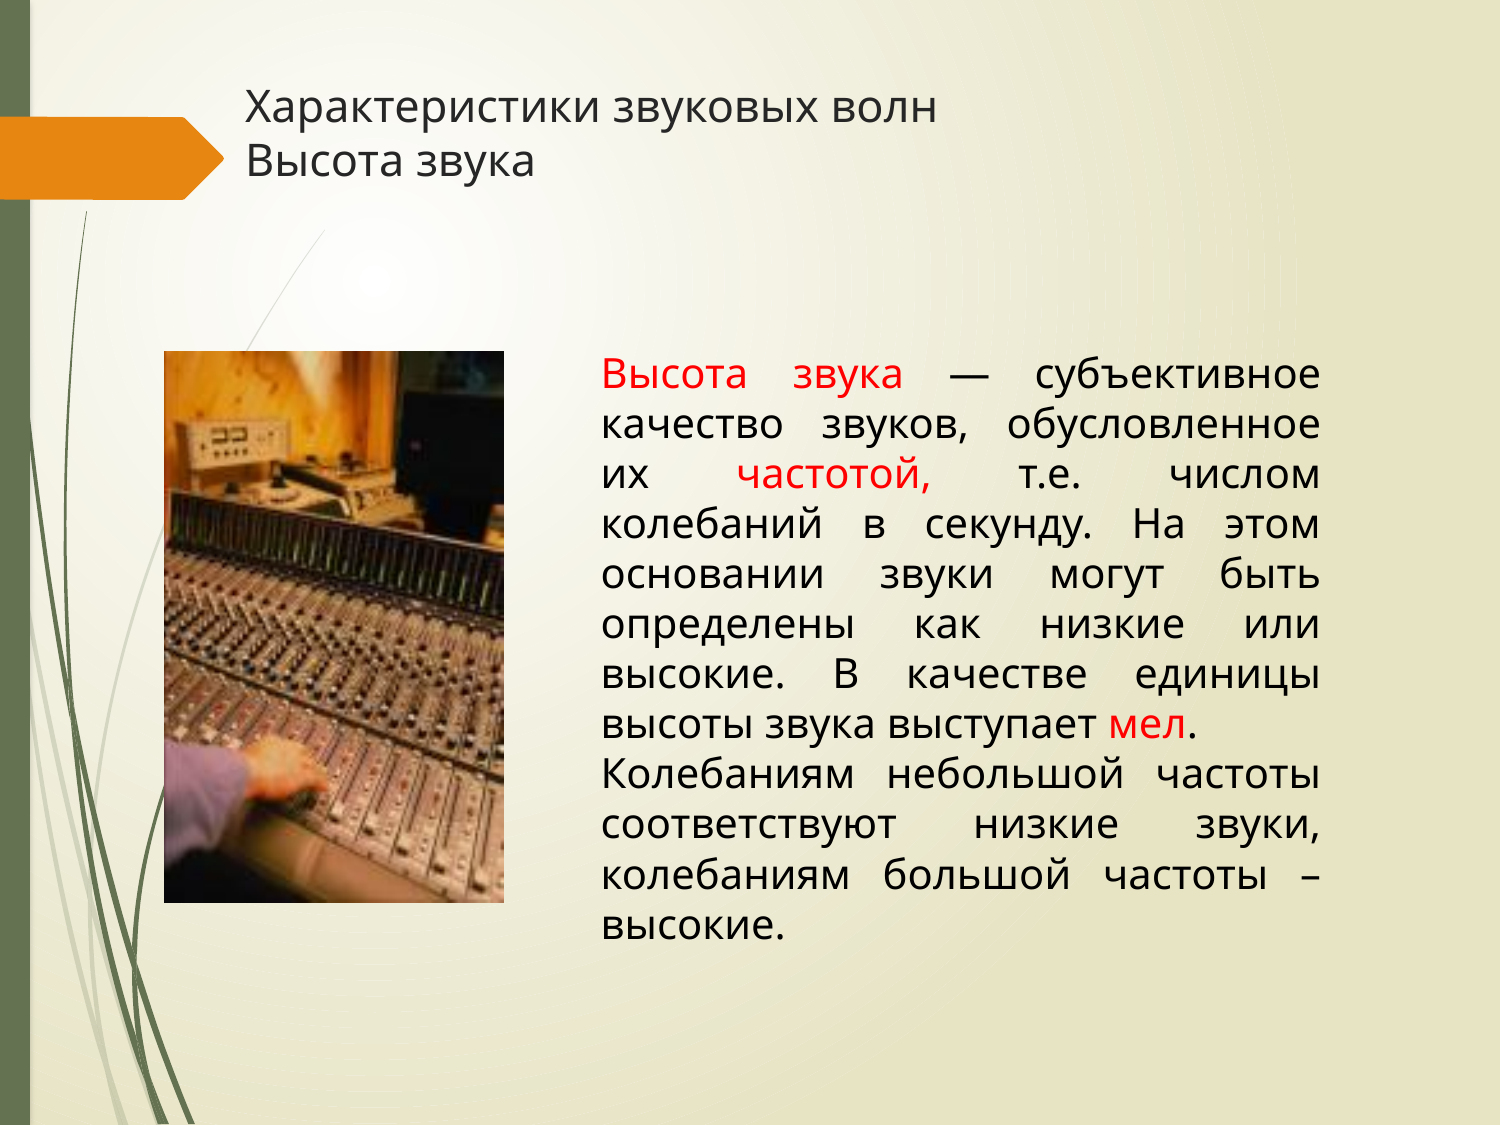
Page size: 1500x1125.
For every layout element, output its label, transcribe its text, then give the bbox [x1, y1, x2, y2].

text_box Высота звука — субъективное качество звуков, обусловленное их частотой, т.е. числом колебаний в секунду. На этом основании звуки могут быть определены как низкие или высокие. В качестве единицы высоты звука выступает мел. Колебаниям небольшой частоты соответствуют низкие звуки, колебаниям большой частоты – высокие. [585, 339, 1336, 955]
picture [163, 351, 504, 903]
title Характеристики звуковых волн Высота звука [230, 70, 1447, 195]
